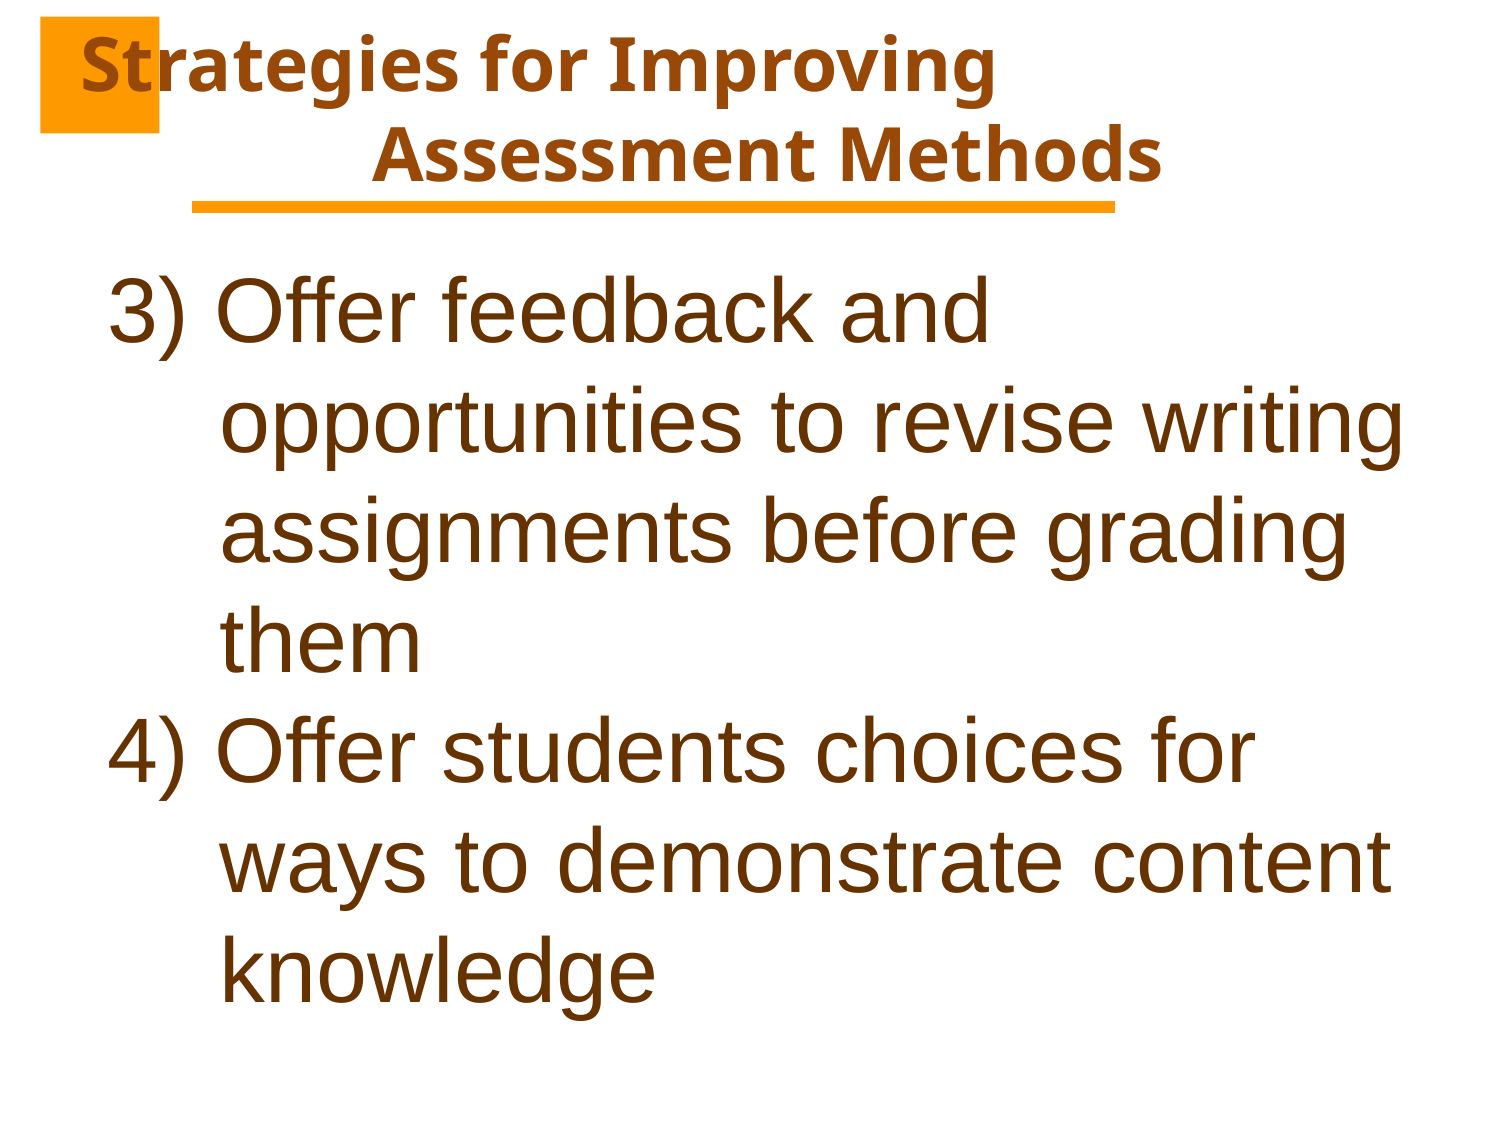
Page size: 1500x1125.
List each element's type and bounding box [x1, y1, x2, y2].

text_box [38, 15, 161, 135]
text_box [93, 243, 1500, 1052]
title [65, 23, 1411, 189]
